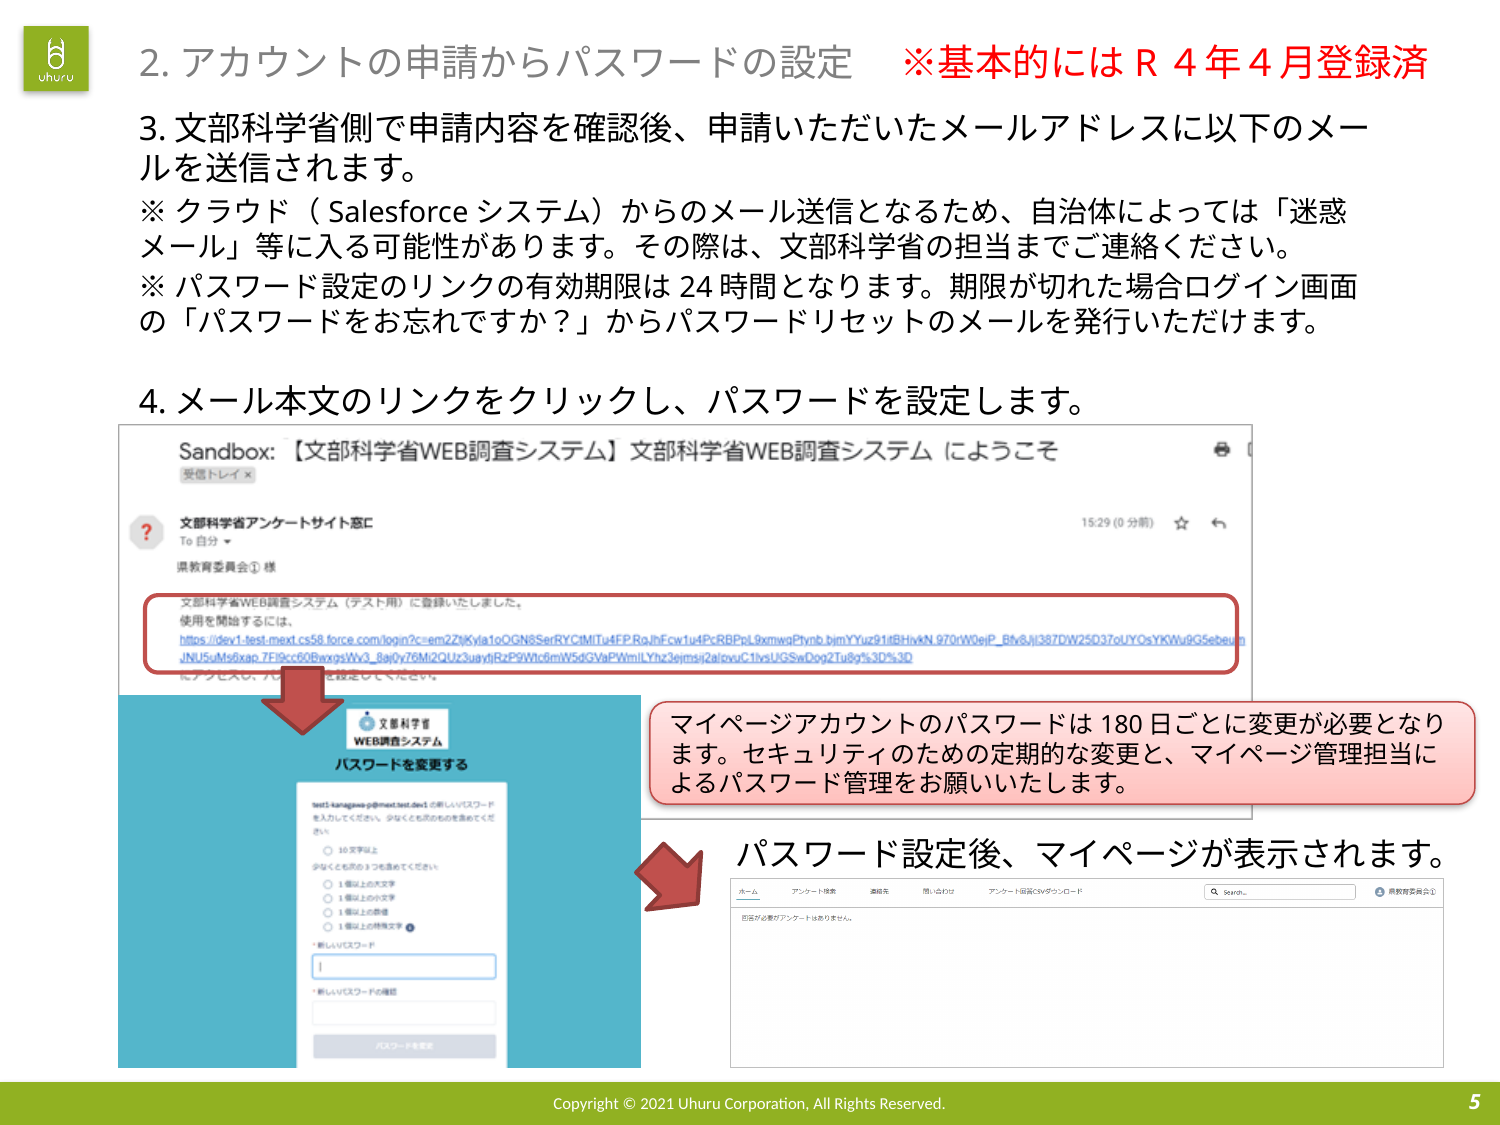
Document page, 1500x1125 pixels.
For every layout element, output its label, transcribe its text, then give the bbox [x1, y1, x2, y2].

slide_number 5 [1391, 1088, 1496, 1118]
picture [730, 878, 1444, 1068]
picture [118, 424, 1253, 1068]
text_box [645, 841, 704, 912]
text_box マイページアカウントのパスワードは180日ごとに変更が必要となります。セキュリティのための定期的な変更と、マイページ管理担当によるパスワード管理をお願いいたします。 [1257, 701, 1476, 805]
picture [23, 25, 89, 92]
text_box パスワード設定後、マイページが表示されます。 [720, 826, 1496, 885]
text_box 3.文部科学省側で申請内容を確認後、申請いただいたメールアドレスに以下のメールを送信されます。 ※クラウド（Salesforceシステム）からのメール送信となるため、自治体によっては「迷惑メール」等に入る可能性があります。その際は、文部科学省の担当までご連絡ください。 ※パスワード設定のリンクの有効期限は24時間となります。期限が切れた場合ログイン画面の「パスワードをお忘れですか？」からパスワードリセットのメールを発行いただけます。 4.メール本文のリンクをクリックし、パスワードを設定します。 [123, 99, 1399, 419]
title 2.アカウントの申請からパスワードの設定 ※基本的にはR４年４月登録済 [123, 4, 1500, 119]
